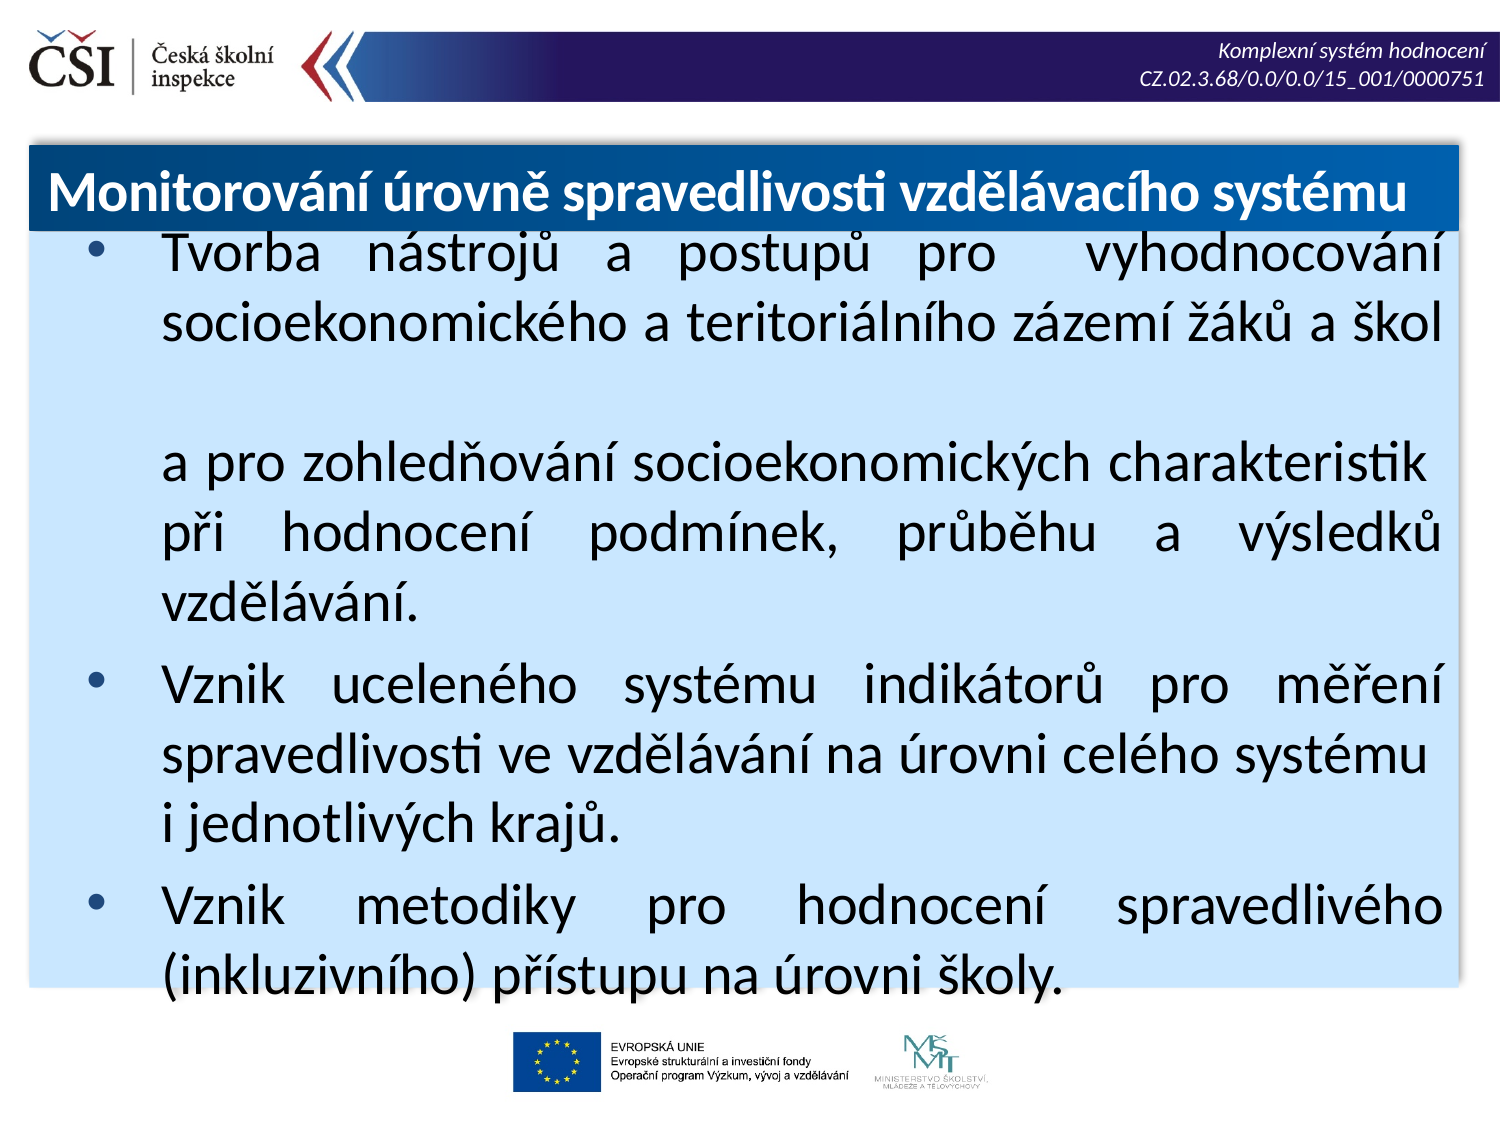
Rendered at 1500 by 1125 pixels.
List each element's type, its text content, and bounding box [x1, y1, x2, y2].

text_box Monitorování úrovně spravedlivosti vzdělávacího systému [29, 145, 1459, 231]
picture [483, 1002, 1017, 1121]
picture [29, 30, 1500, 102]
list Tvorba nástrojů a postupů pro vyhodnocování socioekonomického a teritoriálního zázemí žáků a škol a pro zohledňování socioekonomických charakteristik při hodnocení podmínek, průběhu a výsledků vzdělávání. Vznik uceleného systému indikátorů pro měření spravedlivosti ve vzdělávání na úrovni celého systému i jednotlivých krajů. Vznik metodiky pro hodnocení spravedlivého (inkluzivního) přístupu na úrovni školy. [29, 231, 1459, 988]
